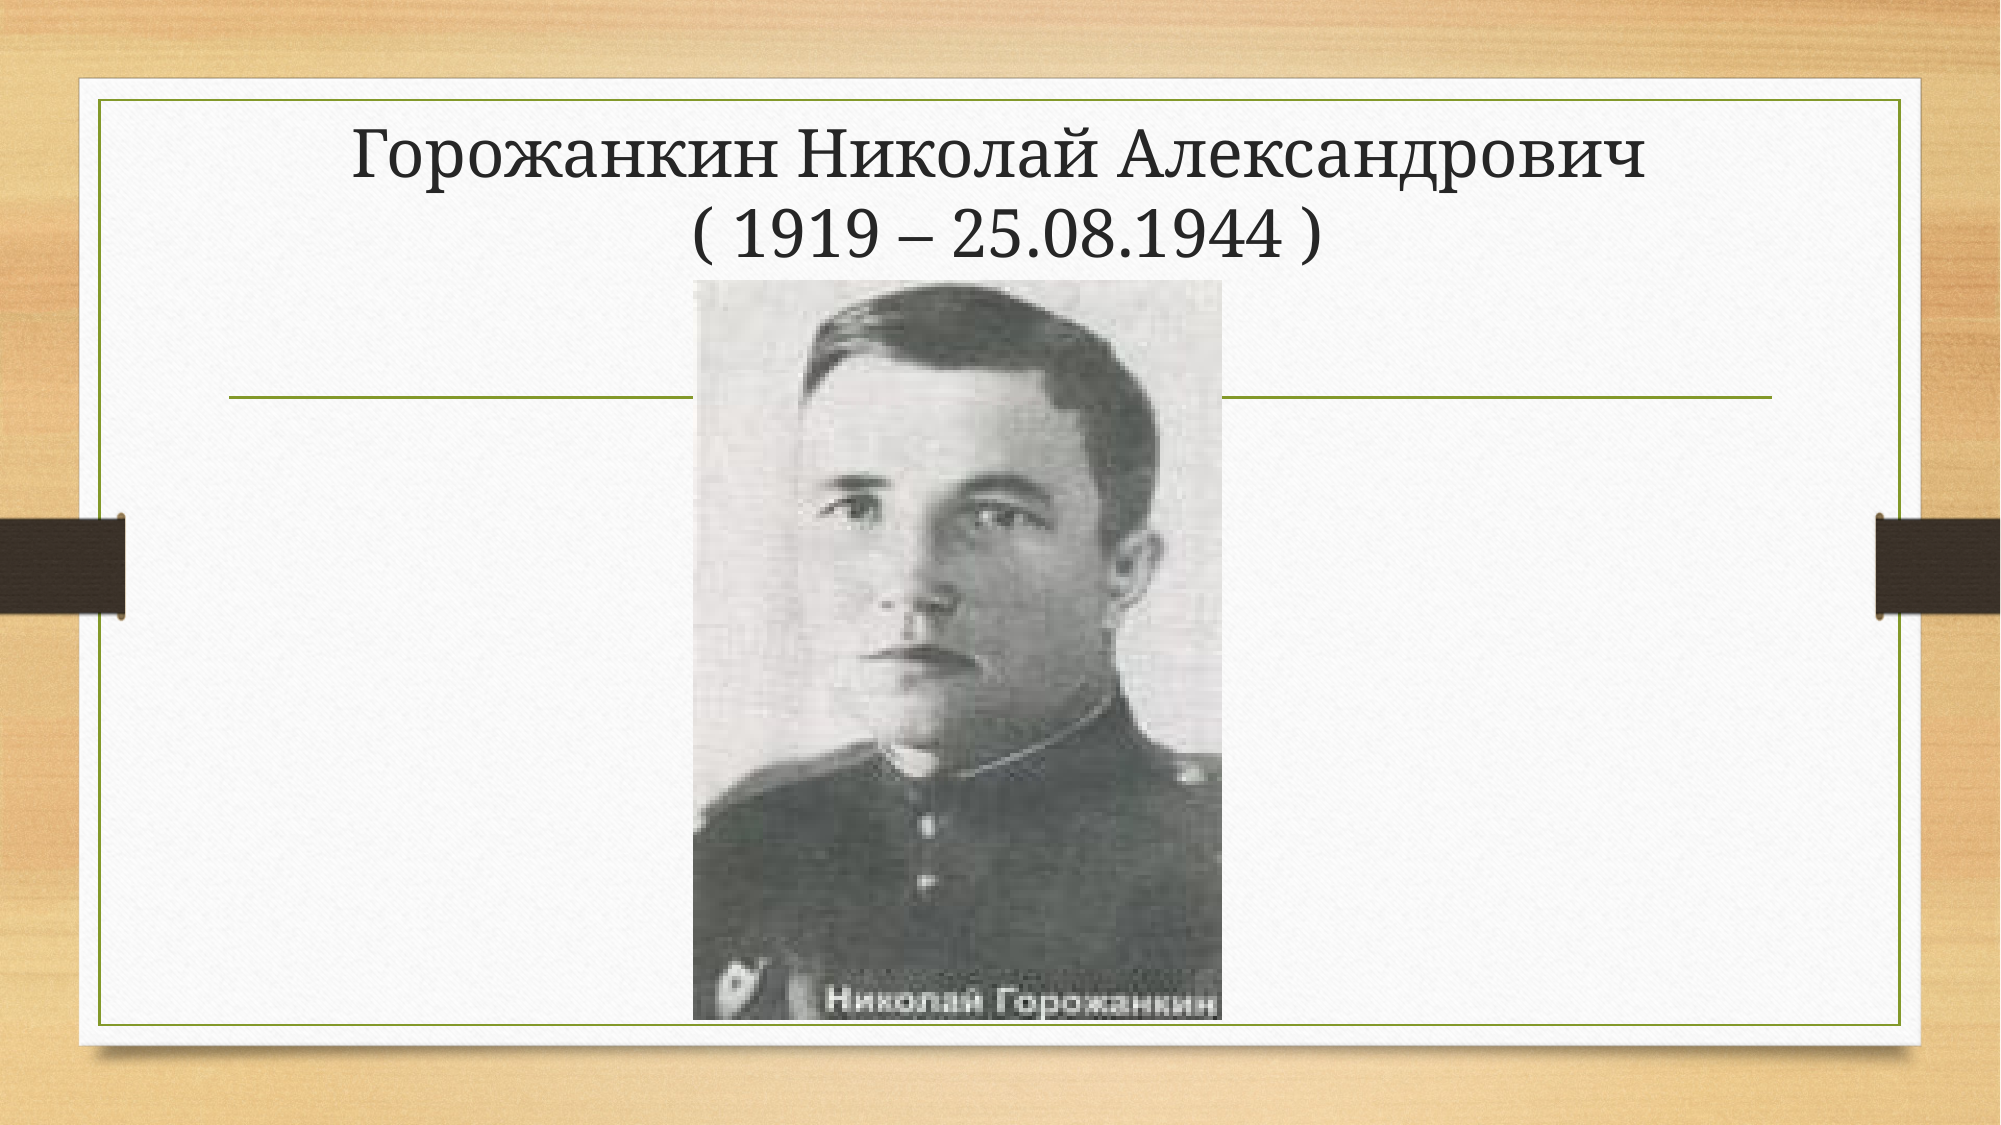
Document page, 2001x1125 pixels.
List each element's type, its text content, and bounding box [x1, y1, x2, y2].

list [693, 279, 1222, 1020]
title Горожанкин Николай Александрович ( 1919 – 25.08.1944 ) [212, 101, 1788, 281]
picture [0, 0, 2001, 1125]
